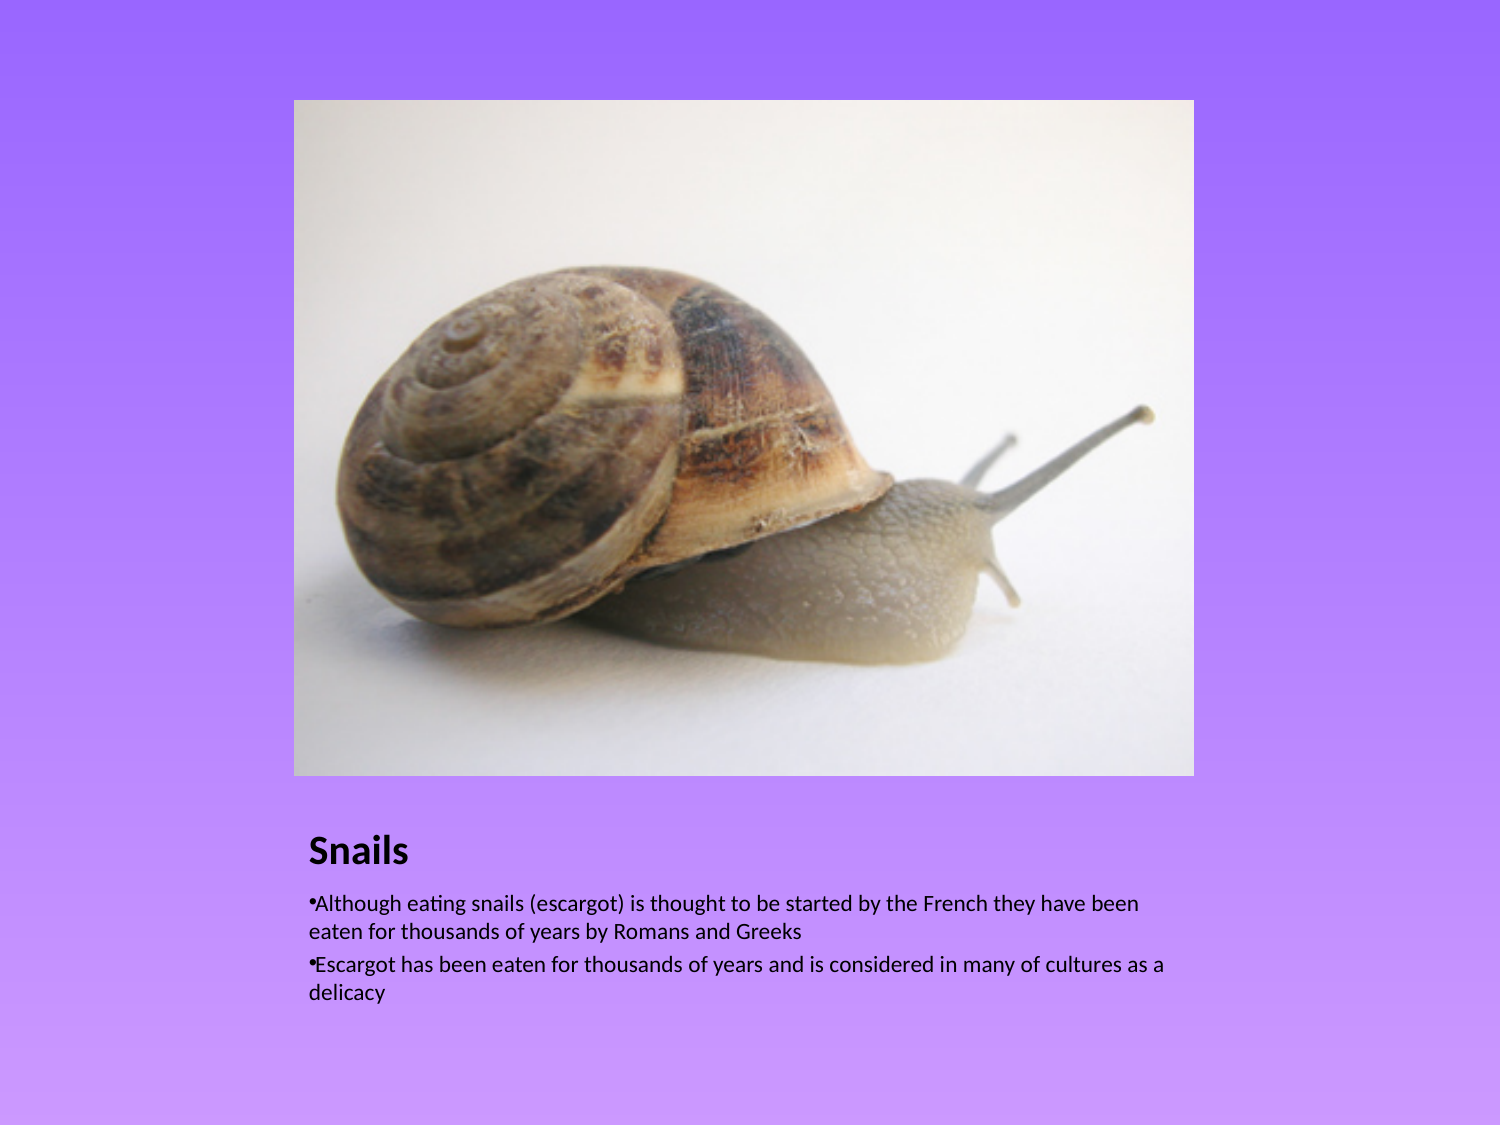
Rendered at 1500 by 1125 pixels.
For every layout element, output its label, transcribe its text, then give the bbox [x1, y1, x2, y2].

list Although eating snails (escargot) is thought to be started by the French they have been eaten for thousands of years by Romans and Greeks Escargot has been eaten for thousands of years and is considered in many of cultures as a delicacy [294, 880, 1194, 1013]
title Snails [294, 787, 1194, 880]
picture [293, 100, 1195, 776]
